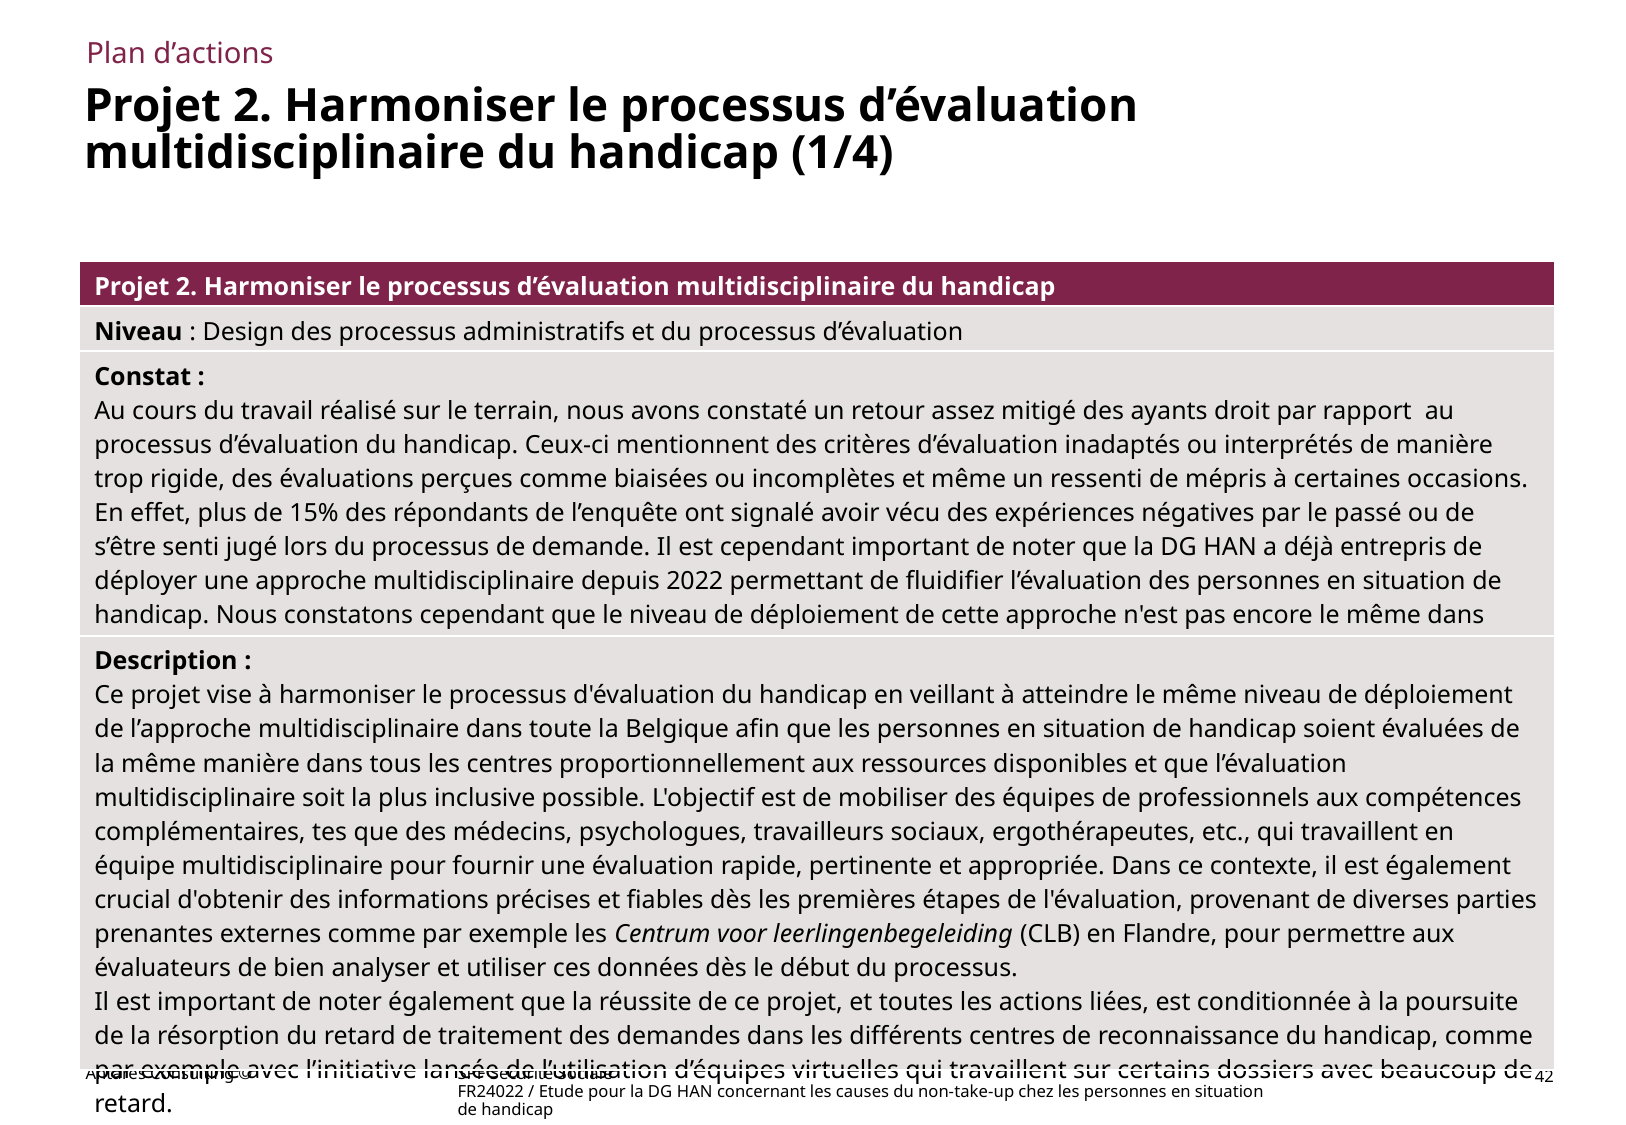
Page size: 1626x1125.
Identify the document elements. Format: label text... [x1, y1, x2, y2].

text_box Plan d’actions [86, 38, 1522, 70]
table_cell Description : Ce projet vise à harmoniser le processus d'évaluation du handicap en veillant à atteindre le même niveau de déploiement de l’approche multidisciplinaire dans toute la Belgique afin que les personnes en situation de handicap soient évaluées de la même manière dans tous les centres proportionnellement aux ressources disponibles et que l’évaluation multidisciplinaire soit la plus inclusive possible. L'objectif est de mobiliser des équipes de professionnels aux compétences complémentaires, tes que des médecins, psychologues, travailleurs sociaux, ergothérapeutes, etc., qui travaillent en équipe multidisciplinaire pour fournir une évaluation rapide, pertinente et appropriée. Dans ce contexte, il est également crucial d'obtenir des informations précises et fiables dès les premières étapes de l'évaluation, provenant de diverses parties prenantes externes comme par exemple les Centrum voor leerlingenbegeleiding (CLB) en Flandre, pour permettre aux évaluateurs de bien analyser et utiliser ces données dès le début du processus. Il est important de noter également que la réussite de ce projet, et toutes les actions liées, est conditionnée à la poursuite de la résorption du retard de traitement des demandes dans les différents centres de reconnaissance du handicap, comme par exemple avec l’initiative lancée de l’utilisation d’équipes virtuelles qui travaillent sur certains dossiers avec beaucoup de retard. [80, 637, 1554, 1069]
table_cell Niveau : Design des processus administratifs et du processus d’évaluation [80, 307, 1554, 350]
table_cell Constat : Au cours du travail réalisé sur le terrain, nous avons constaté un retour assez mitigé des ayants droit par rapport au processus d’évaluation du handicap. Ceux-ci mentionnent des critères d’évaluation inadaptés ou interprétés de manière trop rigide, des évaluations perçues comme biaisées ou incomplètes et même un ressenti de mépris à certaines occasions. En effet, plus de 15% des répondants de l’enquête ont signalé avoir vécu des expériences négatives par le passé ou de s’être senti jugé lors du processus de demande. Il est cependant important de noter que la DG HAN a déjà entrepris de déployer une approche multidisciplinaire depuis 2022 permettant de fluidifier l’évaluation des personnes en situation de handicap. Nous constatons cependant que le niveau de déploiement de cette approche n'est pas encore le même dans tous les centres. [80, 352, 1554, 635]
title Projet 2. Harmoniser le processus d’évaluation multidisciplinaire du handicap (1/4) [84, 82, 1550, 229]
table_header Projet 2. Harmoniser le processus d’évaluation multidisciplinaire du handicap [80, 262, 1554, 305]
